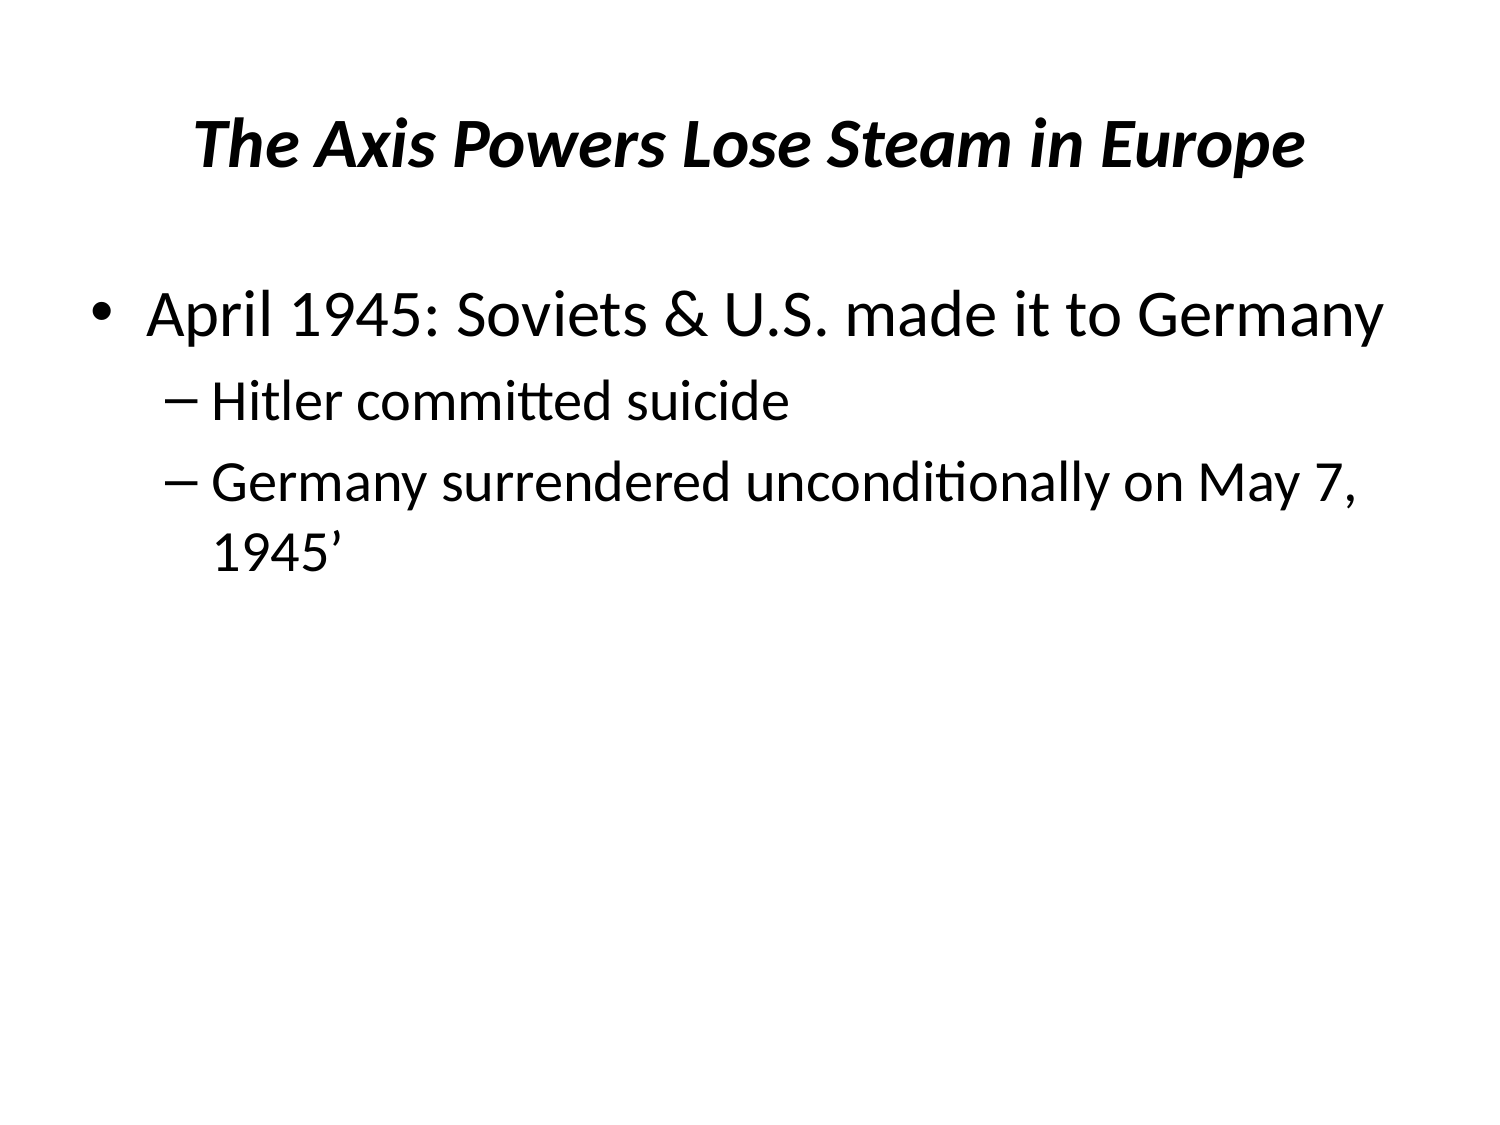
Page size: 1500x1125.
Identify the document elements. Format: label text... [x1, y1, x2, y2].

list April 1945: Soviets & U.S. made it to Germany Hitler committed suicide Germany surrendered unconditionally on May 7, 1945’ [75, 262, 1425, 1005]
title The Axis Powers Lose Steam in Europe [75, 45, 1425, 233]
